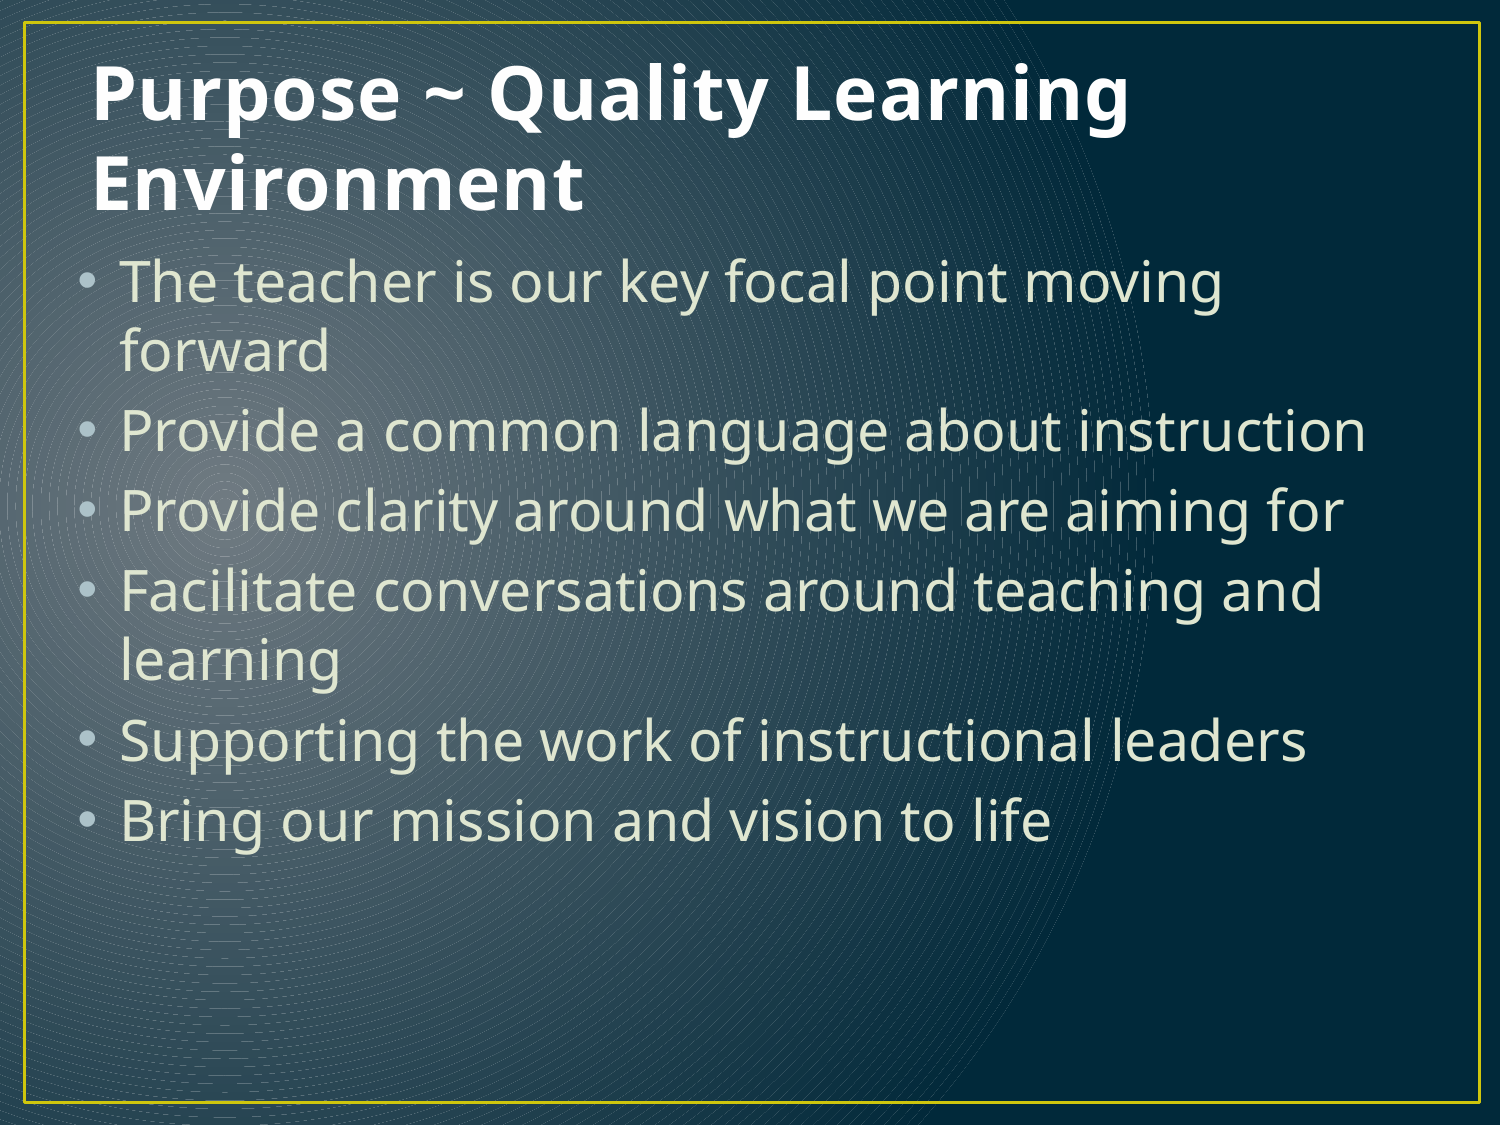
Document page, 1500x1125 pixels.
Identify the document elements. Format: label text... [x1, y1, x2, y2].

list The teacher is our key focal point moving forward Provide a common language about instruction Provide clarity around what we are aiming for Facilitate conversations around teaching and learning Supporting the work of instructional leaders Bring our mission and vision to life [62, 237, 1450, 863]
title Purpose ~ Quality Learning Environment [75, 45, 1425, 233]
